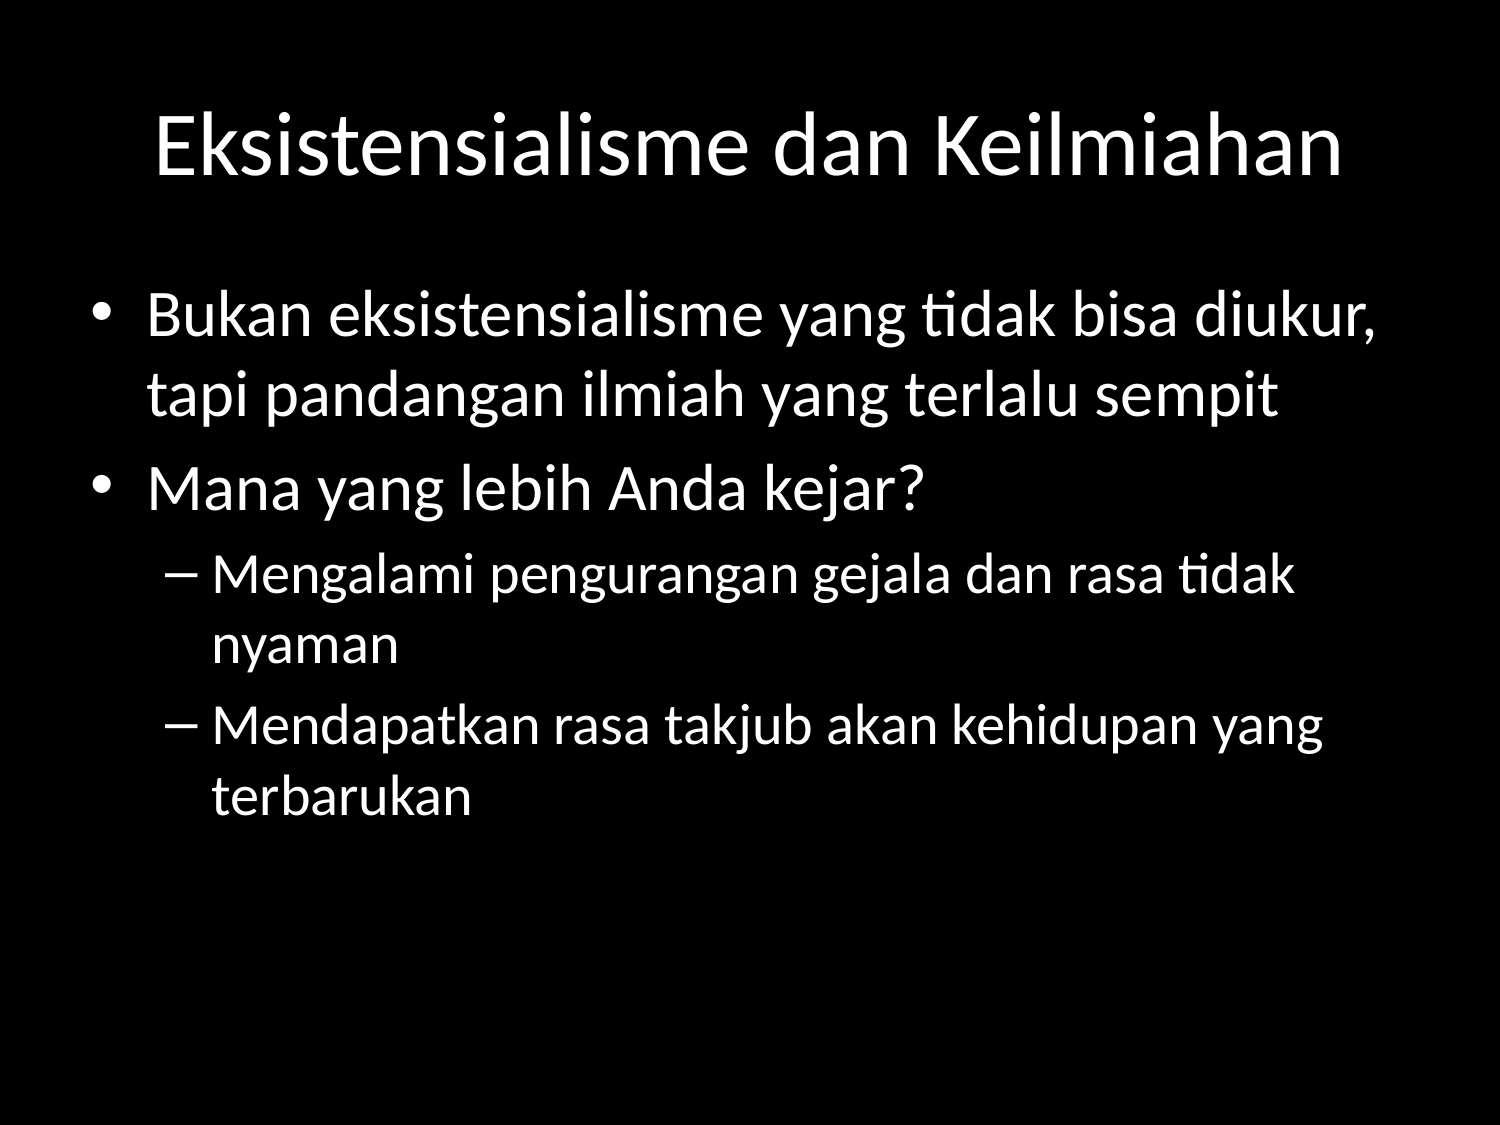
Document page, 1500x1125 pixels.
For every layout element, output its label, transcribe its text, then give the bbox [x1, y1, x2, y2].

title Eksistensialisme dan Keilmiahan [75, 45, 1425, 233]
list Bukan eksistensialisme yang tidak bisa diukur, tapi pandangan ilmiah yang terlalu sempit Mana yang lebih Anda kejar? Mengalami pengurangan gejala dan rasa tidak nyaman Mendapatkan rasa takjub akan kehidupan yang terbarukan [75, 262, 1425, 1005]
